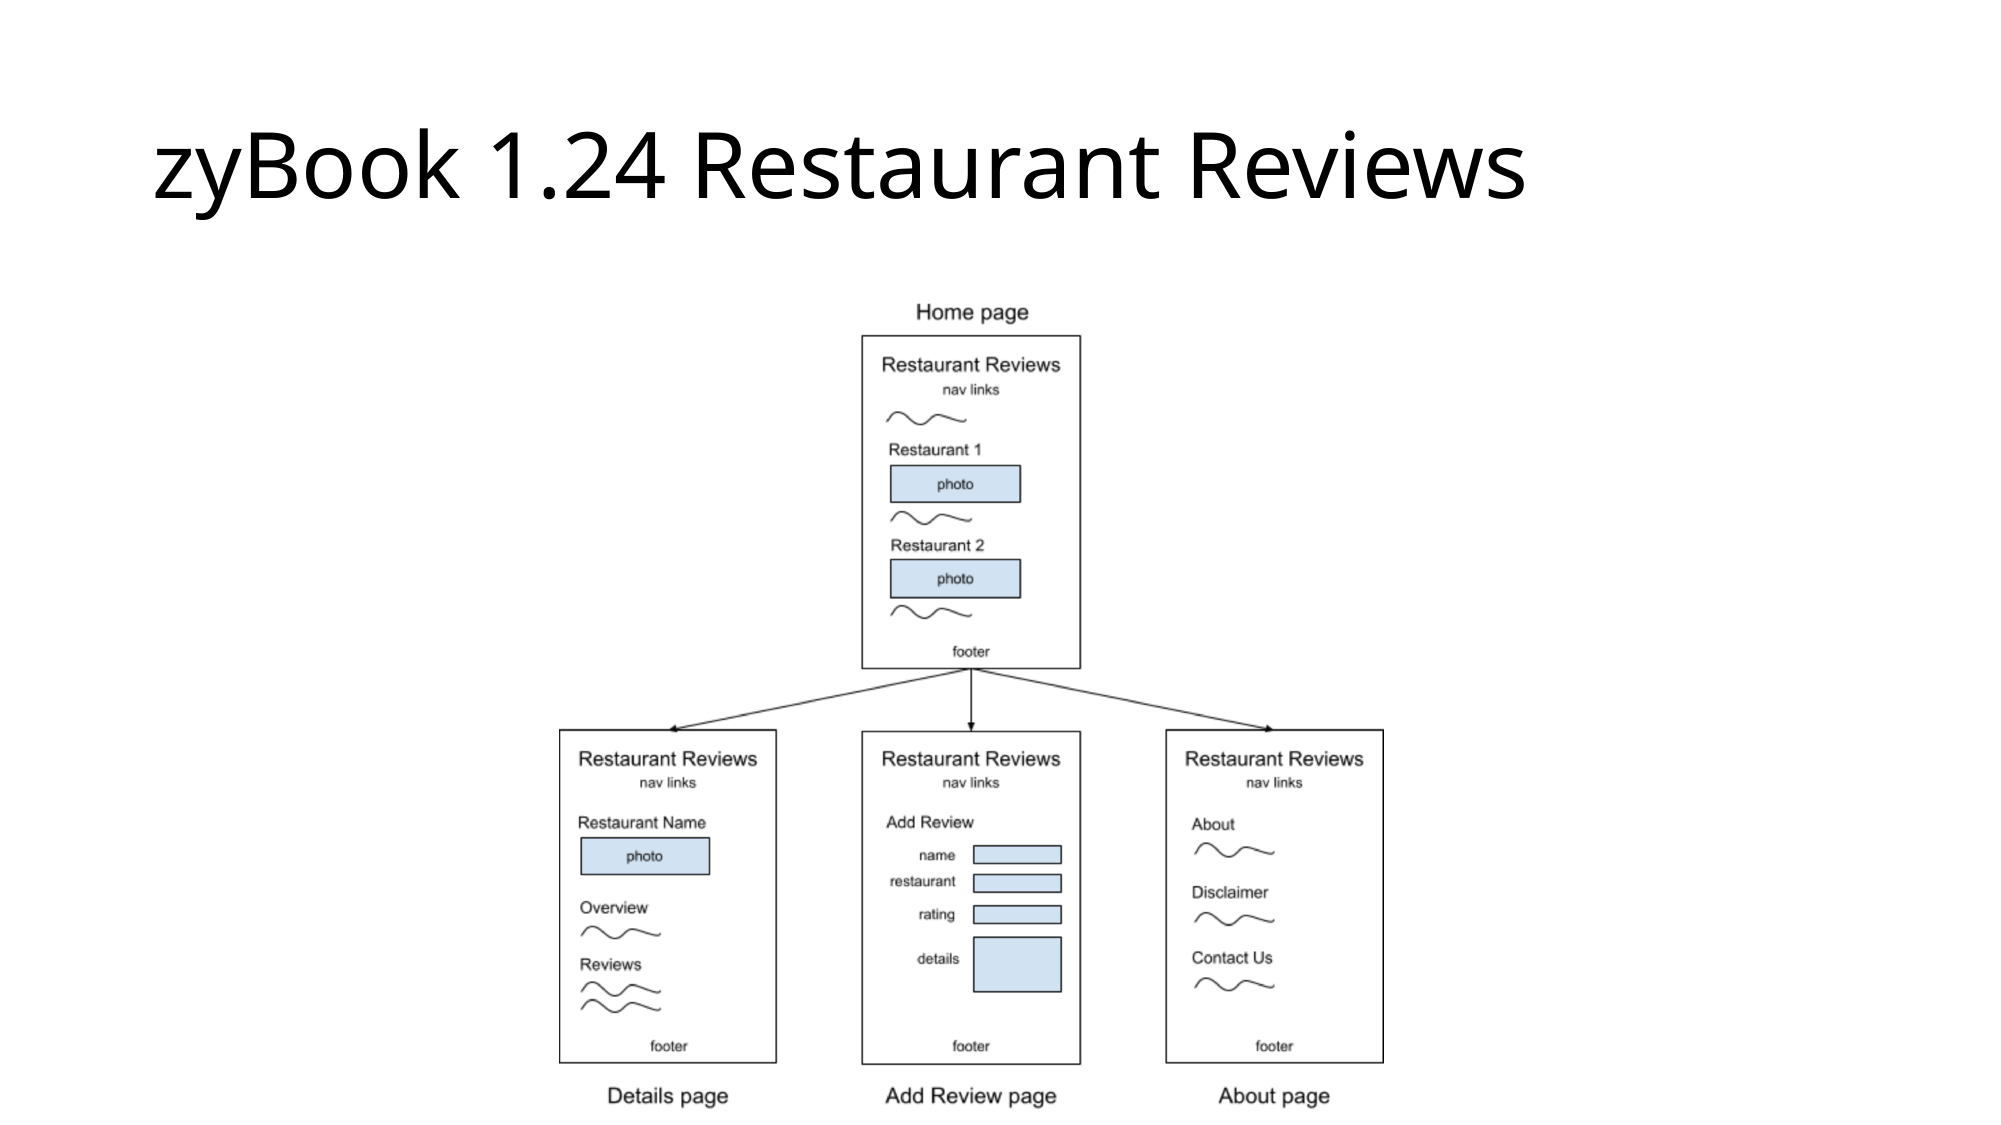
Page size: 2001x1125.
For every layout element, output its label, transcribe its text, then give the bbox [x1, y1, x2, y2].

title zyBook 1.24 Restaurant Reviews [137, 59, 1863, 278]
picture [469, 283, 1470, 1125]
